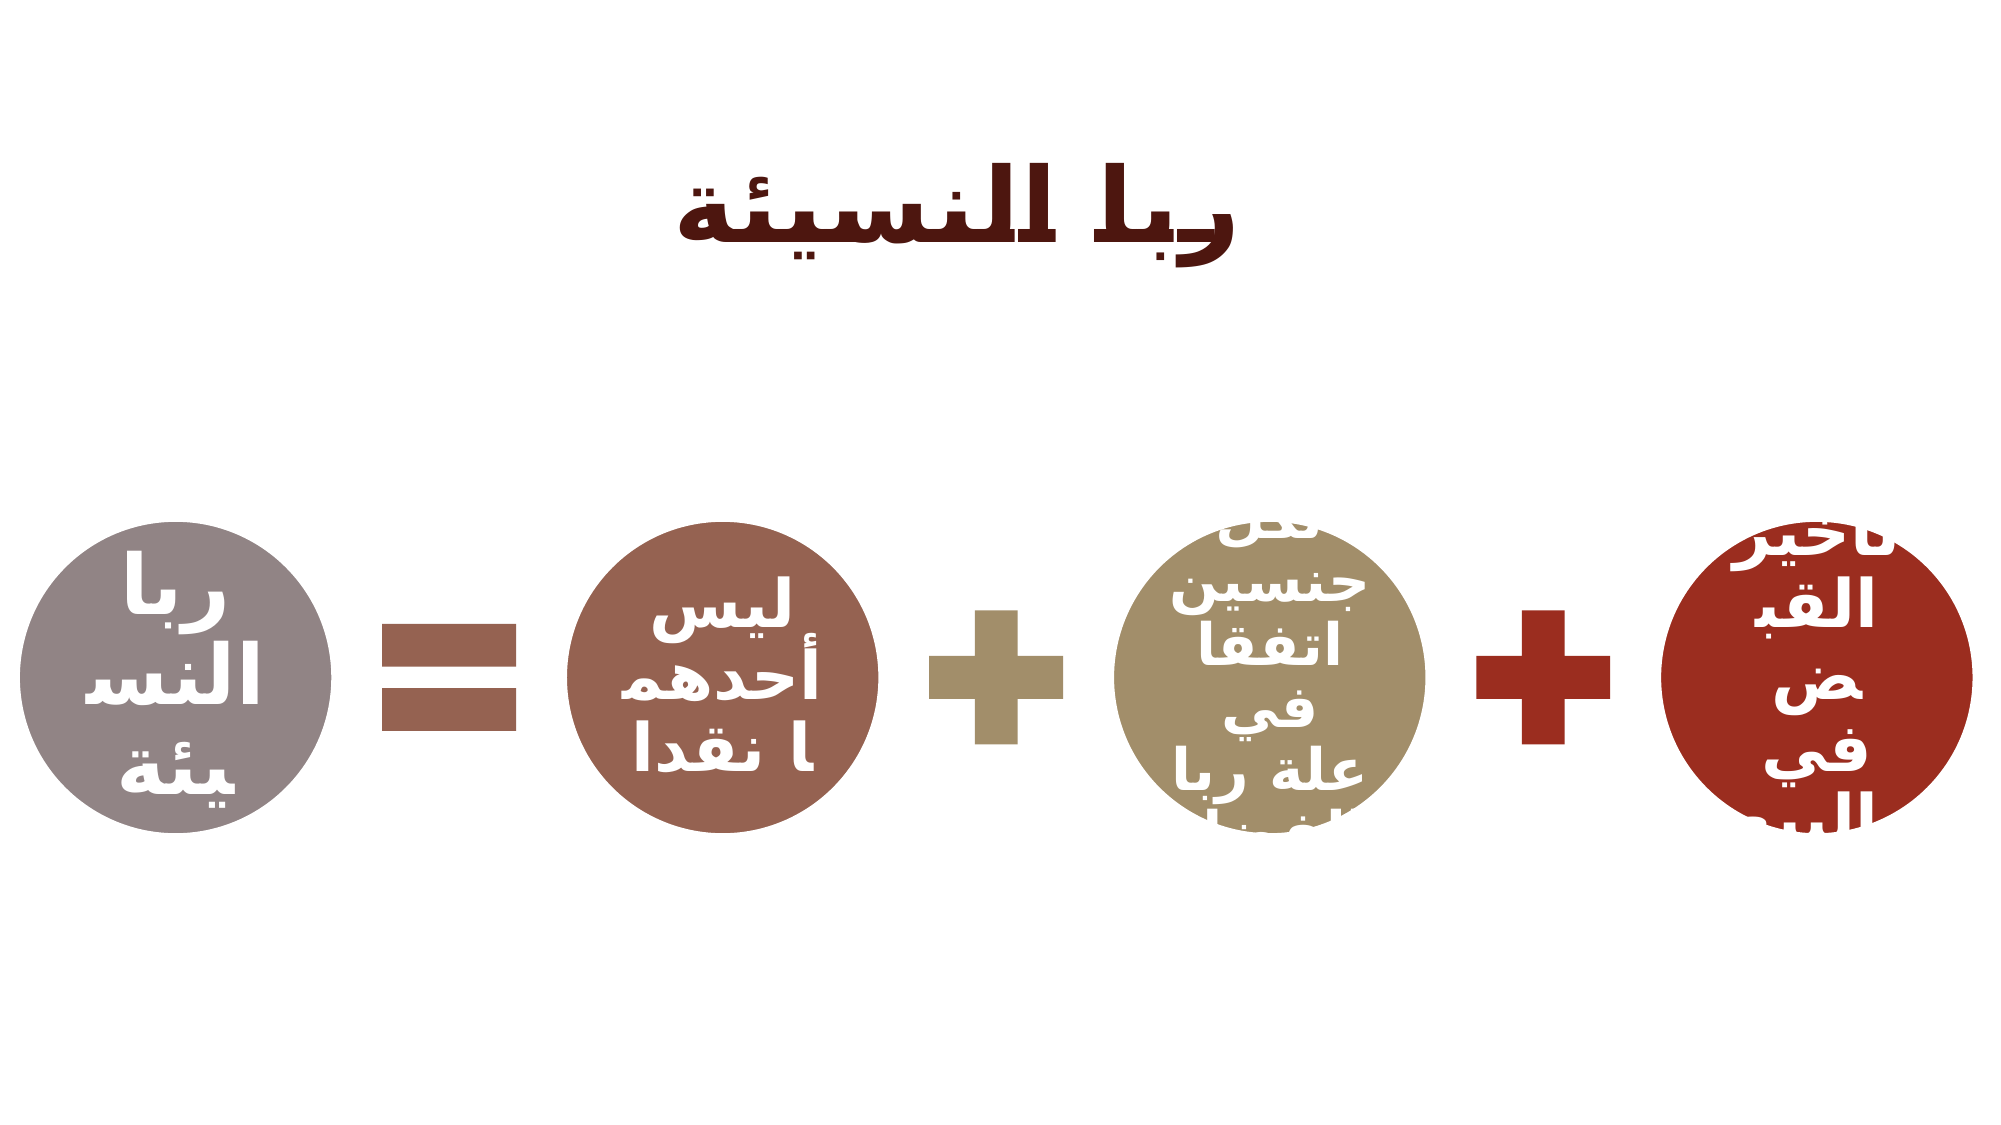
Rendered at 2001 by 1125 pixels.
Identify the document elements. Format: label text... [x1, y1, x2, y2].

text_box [17, 229, 1976, 1125]
text_box ربا النسيئة [363, 130, 1551, 223]
